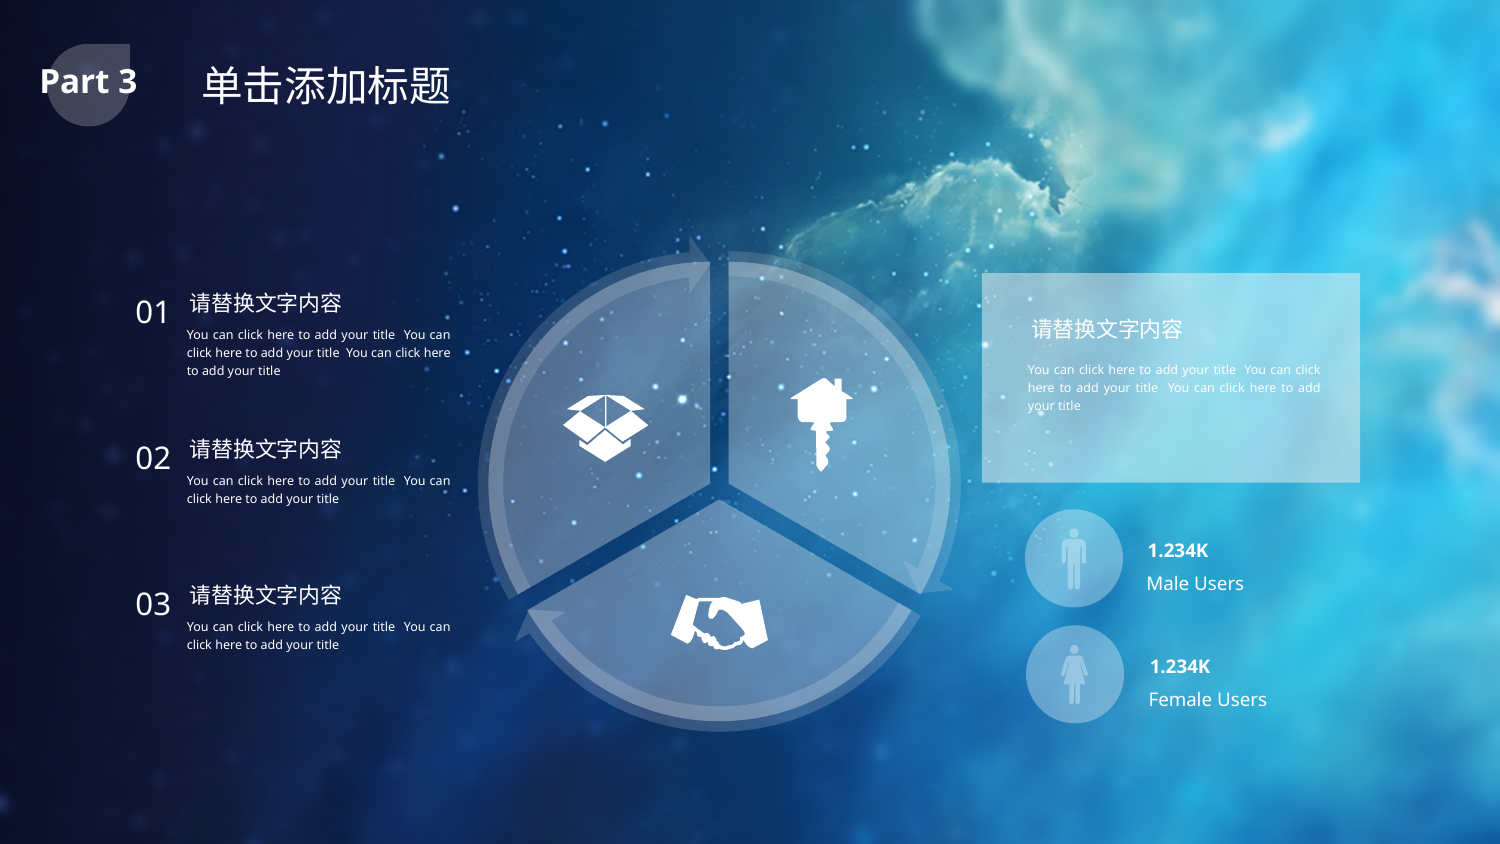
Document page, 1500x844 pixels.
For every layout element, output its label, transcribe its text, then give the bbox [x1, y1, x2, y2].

text_box Female Users [1133, 675, 1282, 718]
picture [0, 0, 1500, 844]
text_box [172, 277, 460, 387]
text_box 03 [120, 569, 172, 629]
text_box 1.234K [1135, 643, 1226, 675]
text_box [1024, 509, 1123, 608]
text_box 02 [120, 423, 172, 483]
text_box 1.234K [1132, 527, 1224, 559]
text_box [981, 273, 1361, 483]
text_box 单击添加标题 [186, 52, 467, 118]
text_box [172, 423, 460, 514]
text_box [1026, 625, 1125, 724]
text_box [172, 569, 460, 660]
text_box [460, 234, 978, 749]
text_box Male Users [1131, 559, 1260, 602]
text_box 01 [120, 277, 172, 338]
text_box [22, 43, 154, 127]
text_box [562, 395, 649, 462]
